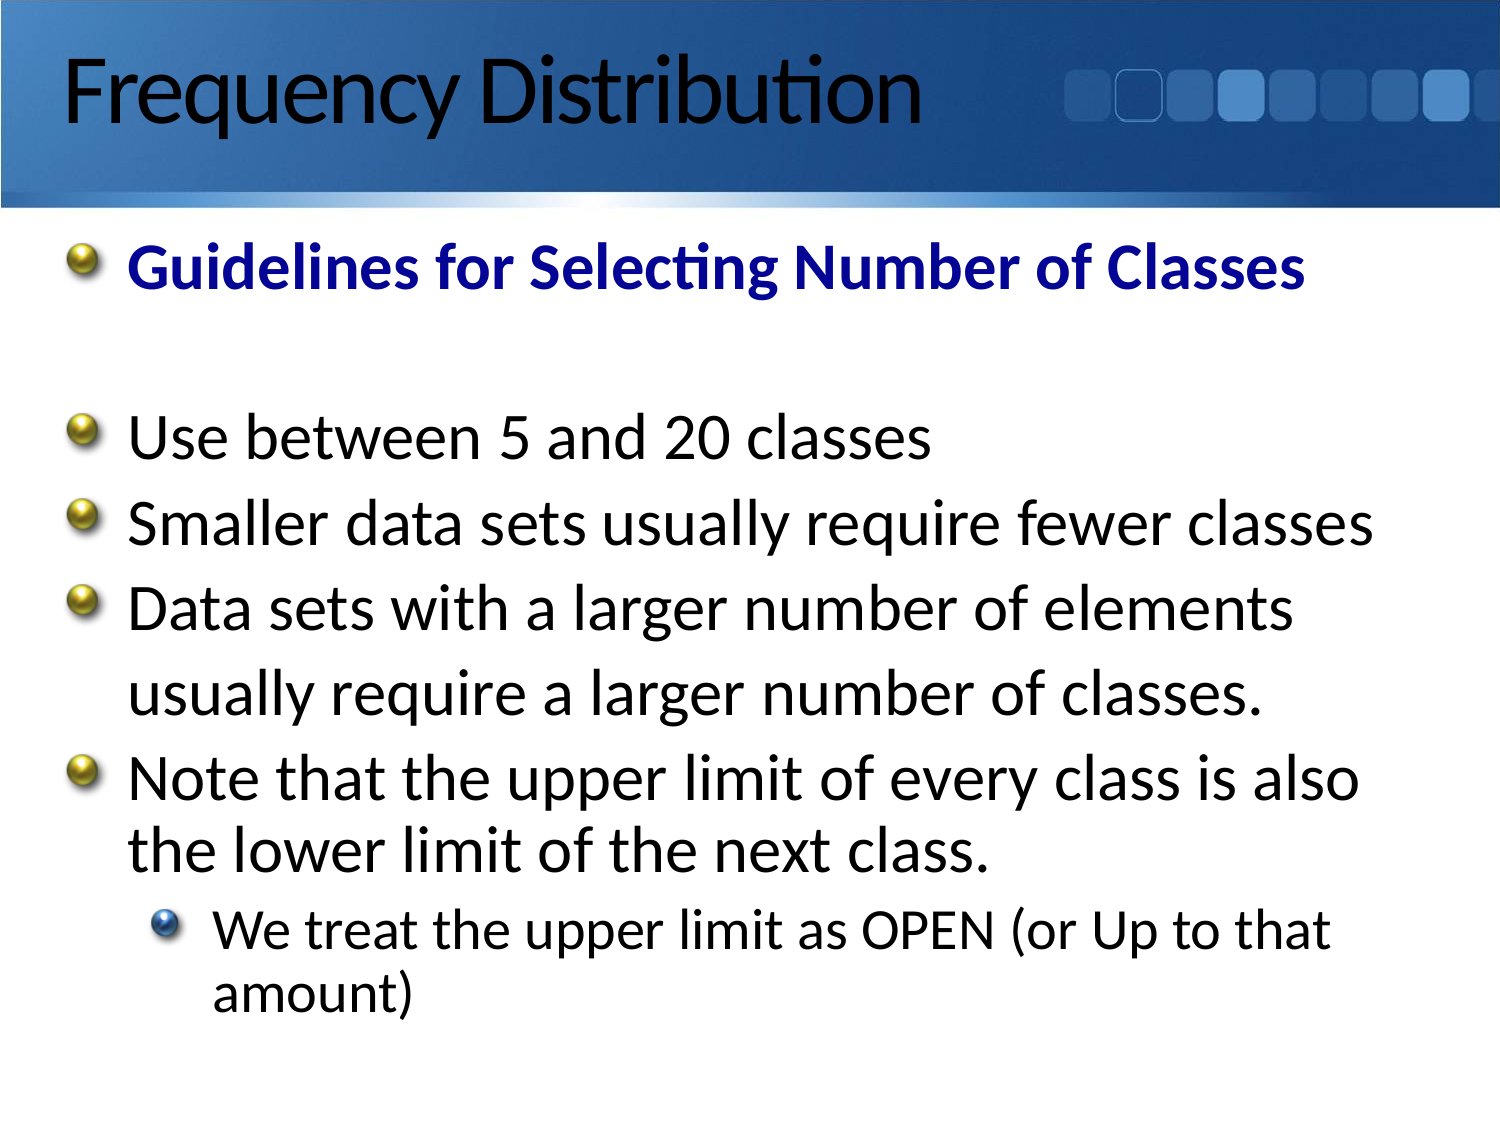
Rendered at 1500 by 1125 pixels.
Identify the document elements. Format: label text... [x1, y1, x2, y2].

picture [147, 906, 189, 948]
picture [0, 0, 1500, 1125]
title Frequency Distribution [62, 37, 1438, 147]
list Guidelines for Selecting Number of Classes Use between 5 and 20 classes Smaller data sets usually require fewer classes Data sets with a larger number of elements usually require a larger number of classes. Note that the upper limit of every class is also the lower limit of the next class. We treat the upper limit as OPEN (or Up to that amount) [62, 231, 1438, 1125]
